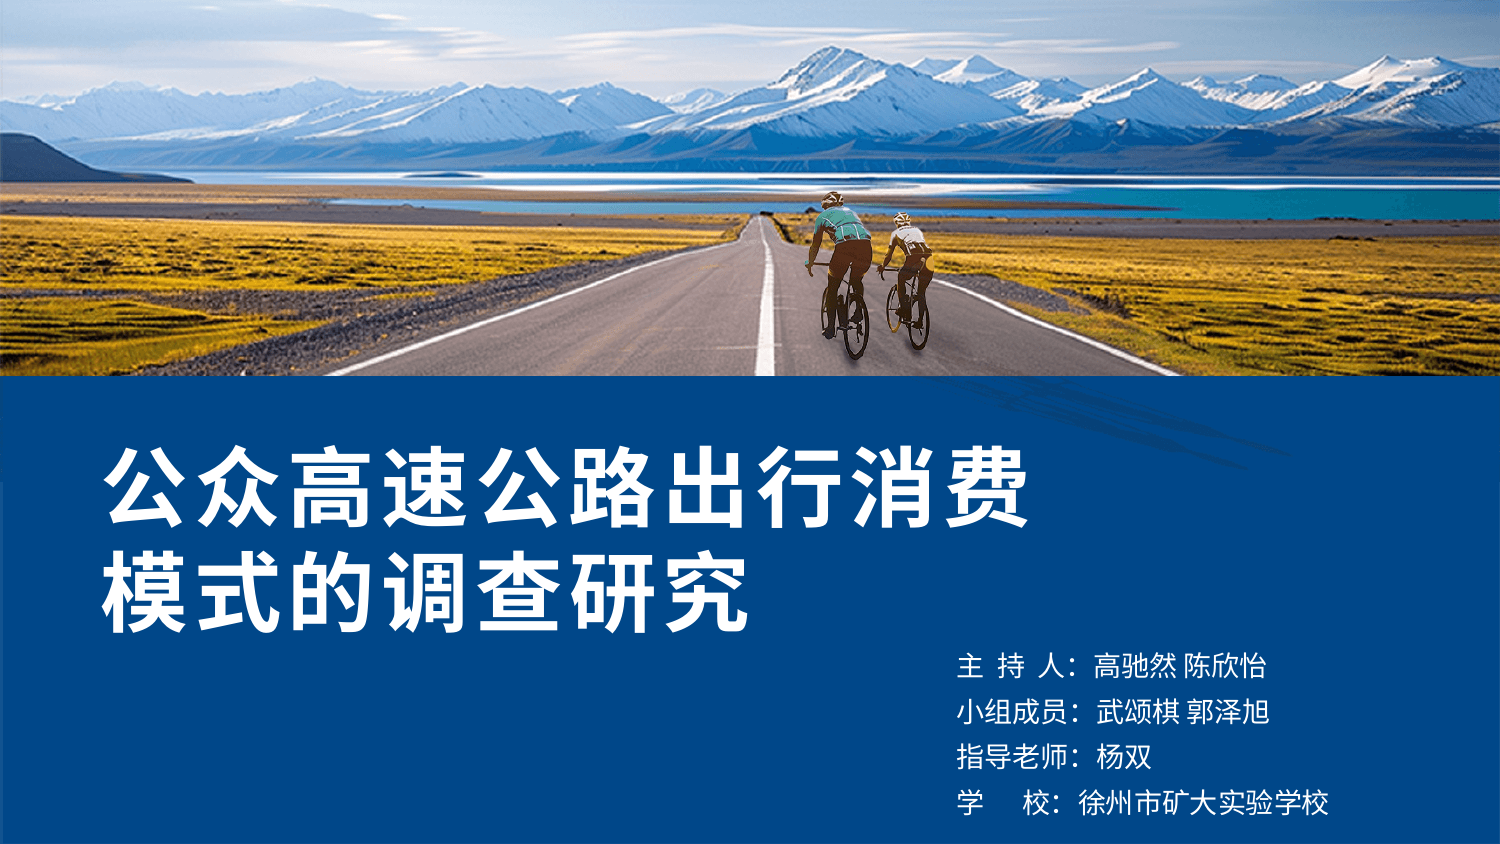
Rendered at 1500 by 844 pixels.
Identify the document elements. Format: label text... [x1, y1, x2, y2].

text_box 公众高速公路出行消费模式的调查研究 [84, 417, 1084, 659]
text_box 主 持 人：高驰然 陈欣怡 小组成员：武颂棋 郭泽旭 指导老师：杨双 学 校：徐州市矿大实验学校 [941, 628, 1481, 820]
picture [0, 0, 1500, 844]
